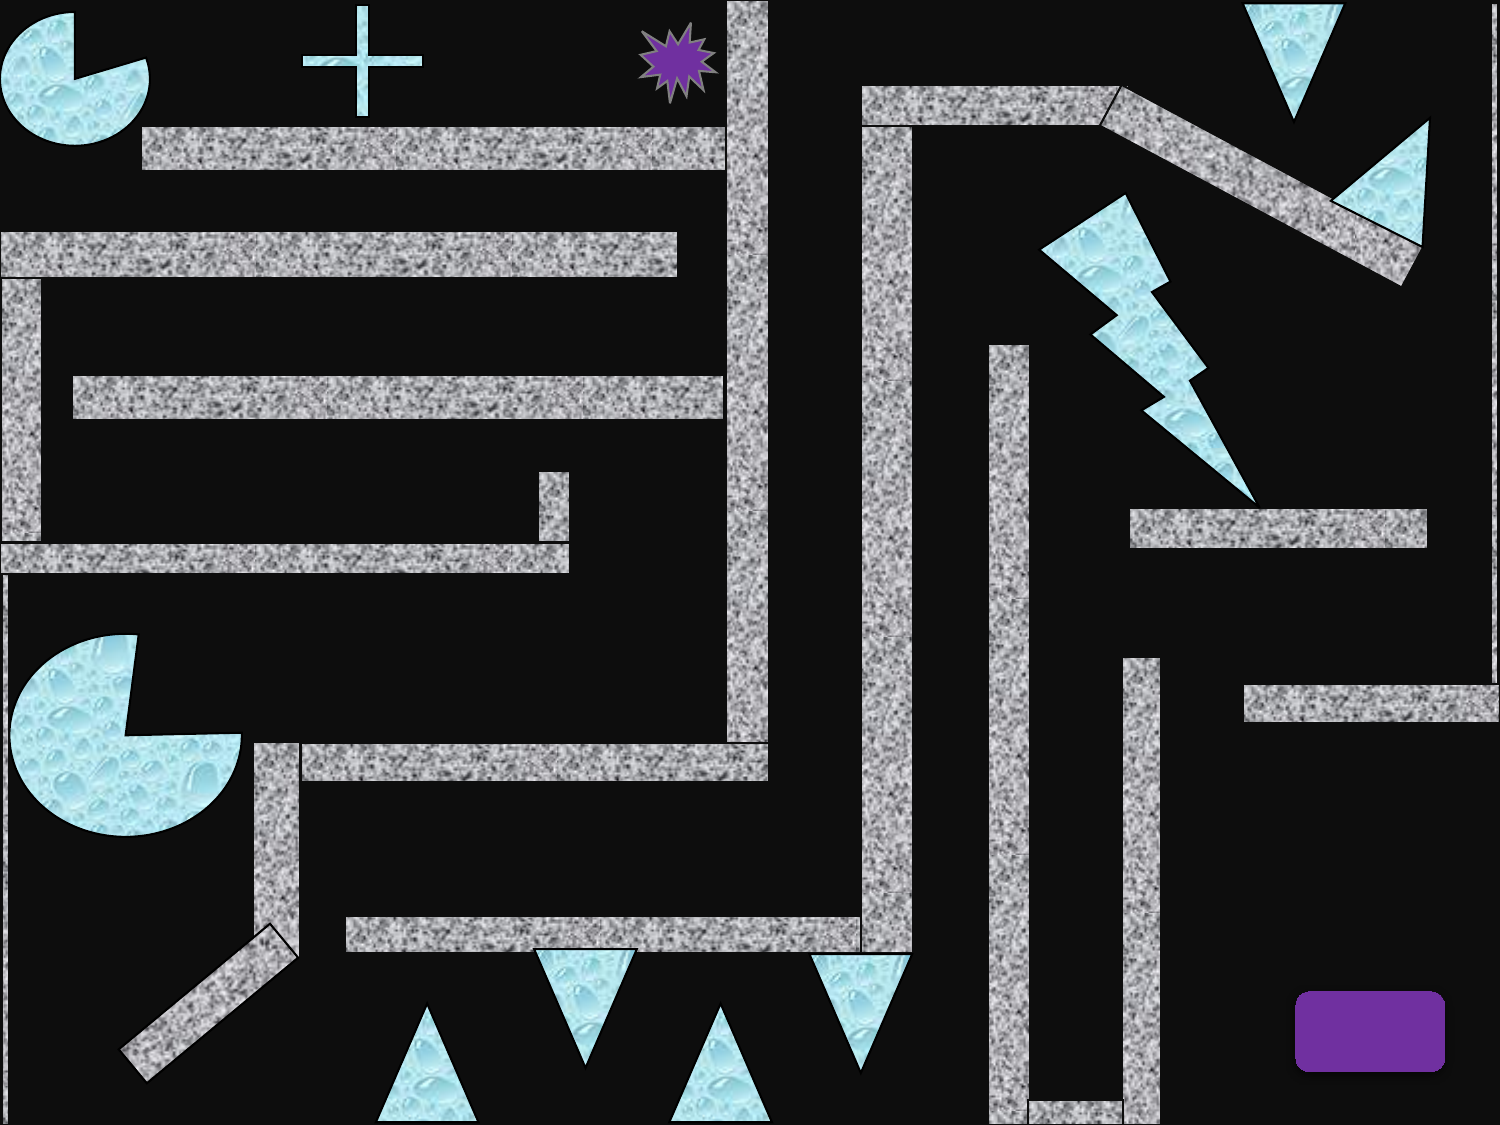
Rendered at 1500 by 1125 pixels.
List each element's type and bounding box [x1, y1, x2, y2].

text_box [1098, 83, 1424, 289]
text_box [637, 22, 720, 104]
text_box [71, 374, 725, 421]
text_box [532, 948, 639, 1071]
text_box [725, 0, 771, 770]
text_box [860, 84, 1120, 127]
text_box [807, 953, 914, 1076]
text_box [537, 470, 571, 543]
text_box [301, 4, 424, 118]
text_box [0, 10, 151, 147]
text_box [0, 230, 679, 279]
text_box [1027, 1099, 1124, 1125]
text_box [1490, 2, 1500, 685]
text_box [374, 1000, 481, 1124]
text_box [1295, 991, 1445, 1072]
text_box [301, 742, 770, 783]
text_box [117, 922, 300, 1085]
text_box [140, 125, 727, 172]
text_box [1037, 191, 1261, 509]
text_box [987, 343, 1031, 1125]
text_box [1, 573, 10, 1125]
text_box [10, 632, 243, 838]
text_box [344, 915, 862, 954]
text_box [1242, 683, 1500, 724]
text_box [1328, 115, 1432, 249]
text_box [0, 277, 43, 543]
text_box [252, 741, 301, 960]
text_box [667, 1000, 774, 1124]
text_box [0, 541, 571, 575]
text_box [1121, 656, 1162, 1125]
text_box [860, 125, 914, 953]
text_box [1241, 2, 1347, 125]
text_box [1128, 507, 1429, 550]
